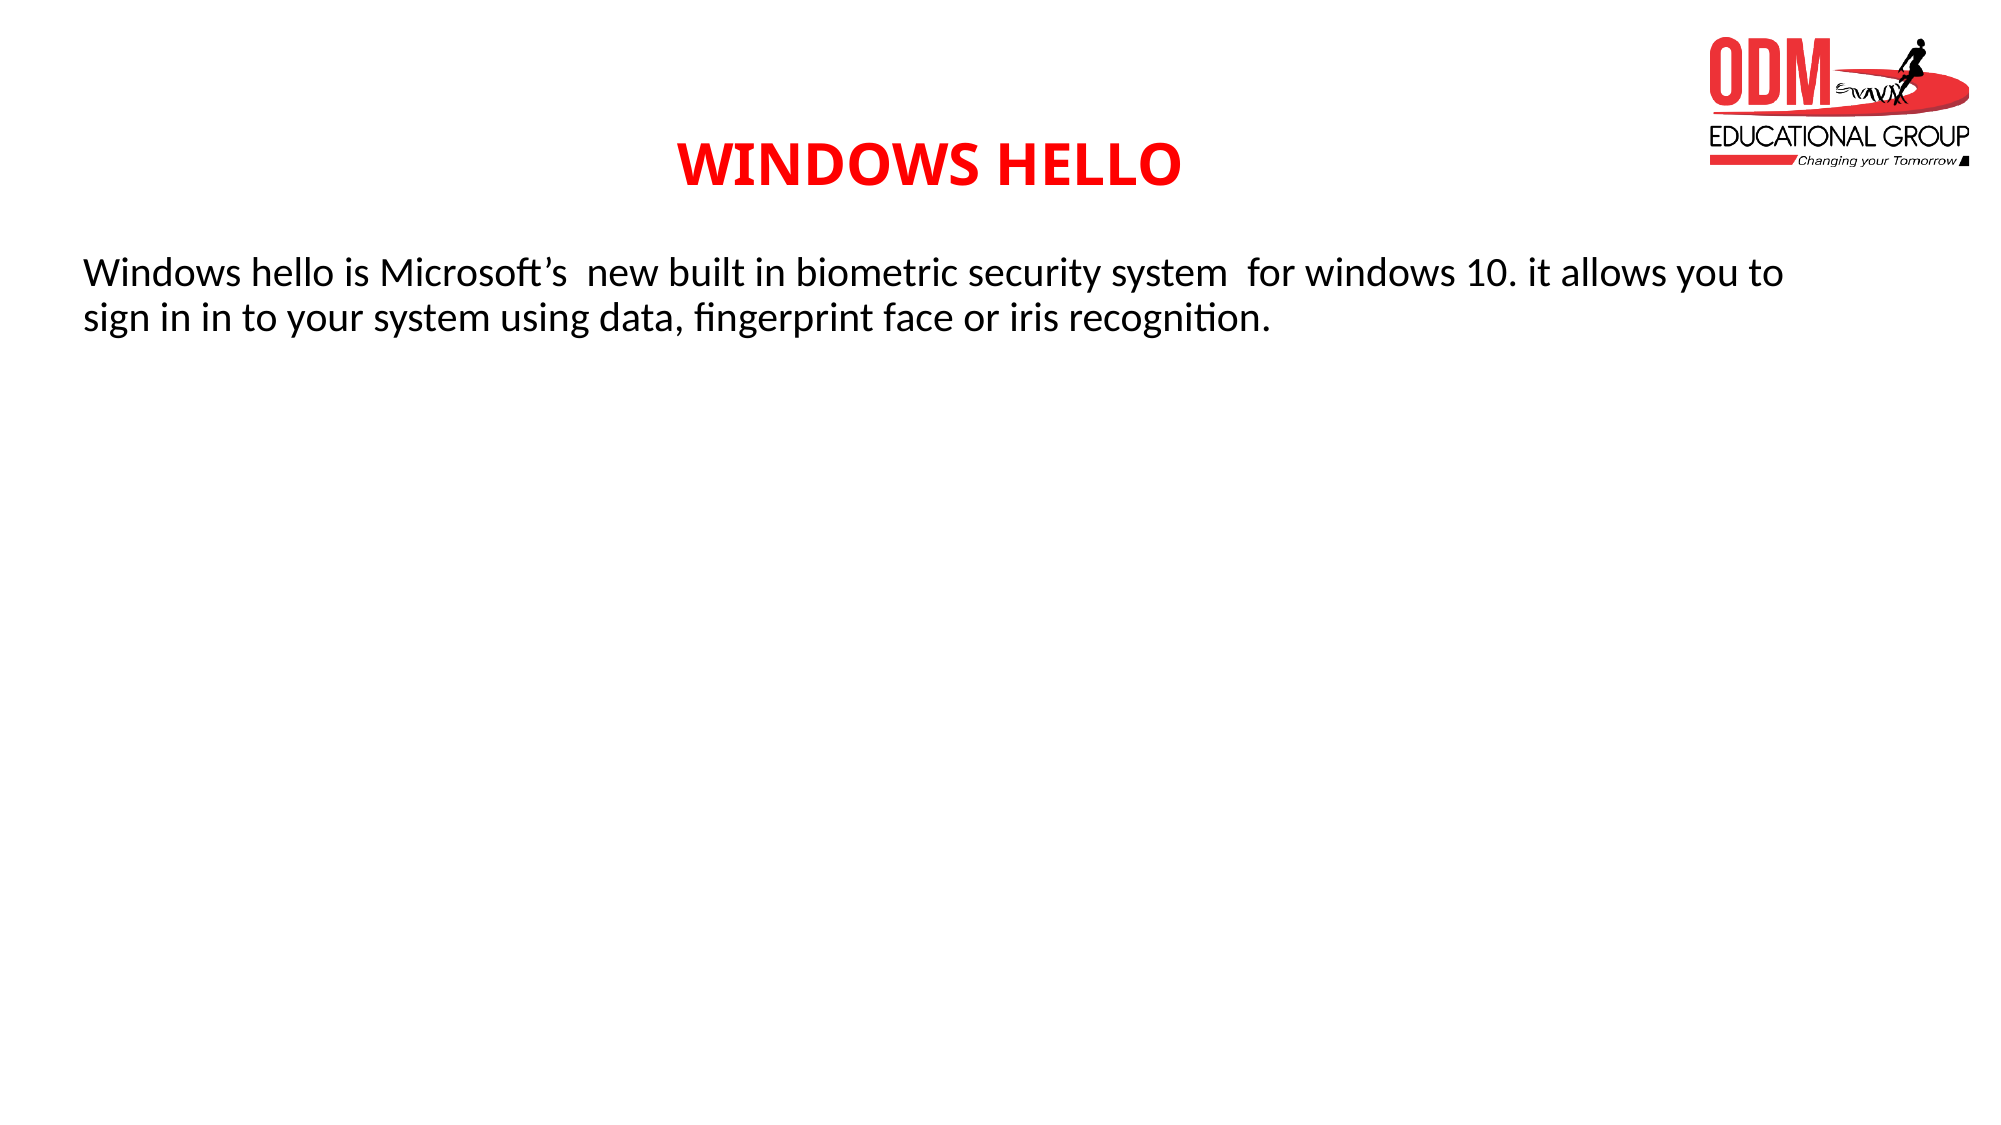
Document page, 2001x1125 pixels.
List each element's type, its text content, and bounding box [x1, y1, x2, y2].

text_box [1710, 37, 1970, 167]
list Windows hello is Microsoft’s new built in biometric security system for windows 10. it allows you to sign in in to your system using data, fingerprint face or iris recognition. [68, 243, 1863, 1014]
title WINDOWS HELLO [68, 57, 1793, 243]
